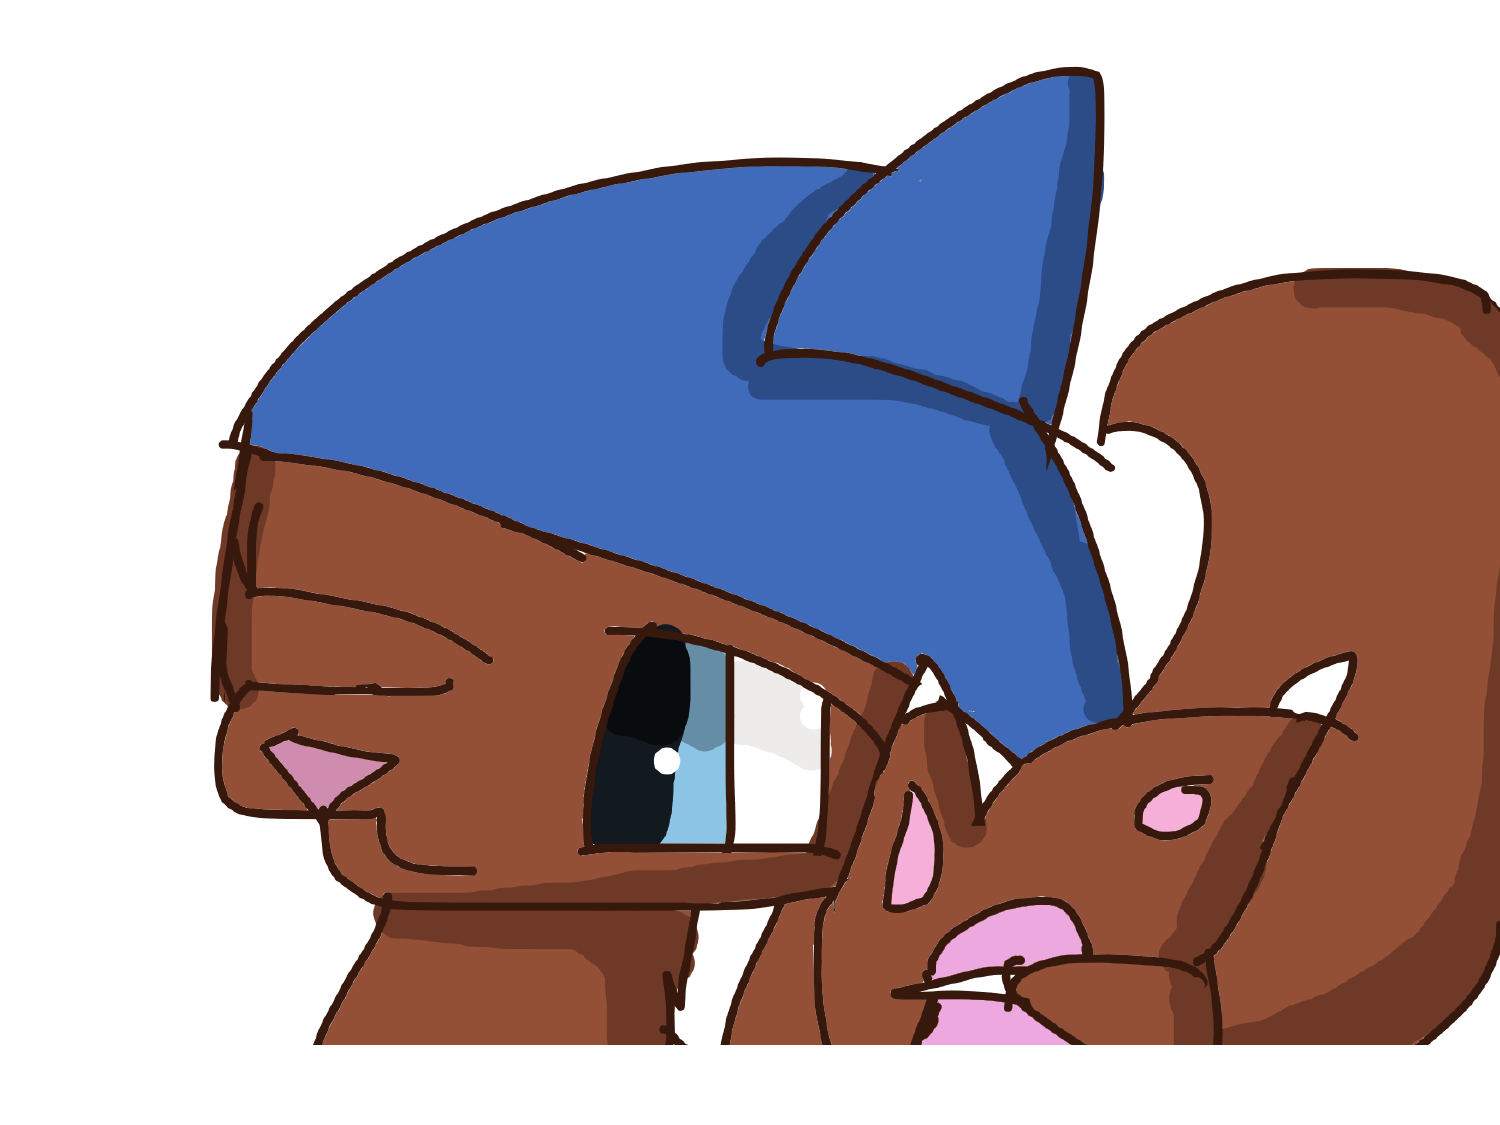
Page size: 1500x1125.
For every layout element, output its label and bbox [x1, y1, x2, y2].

list [0, 26, 1500, 1045]
